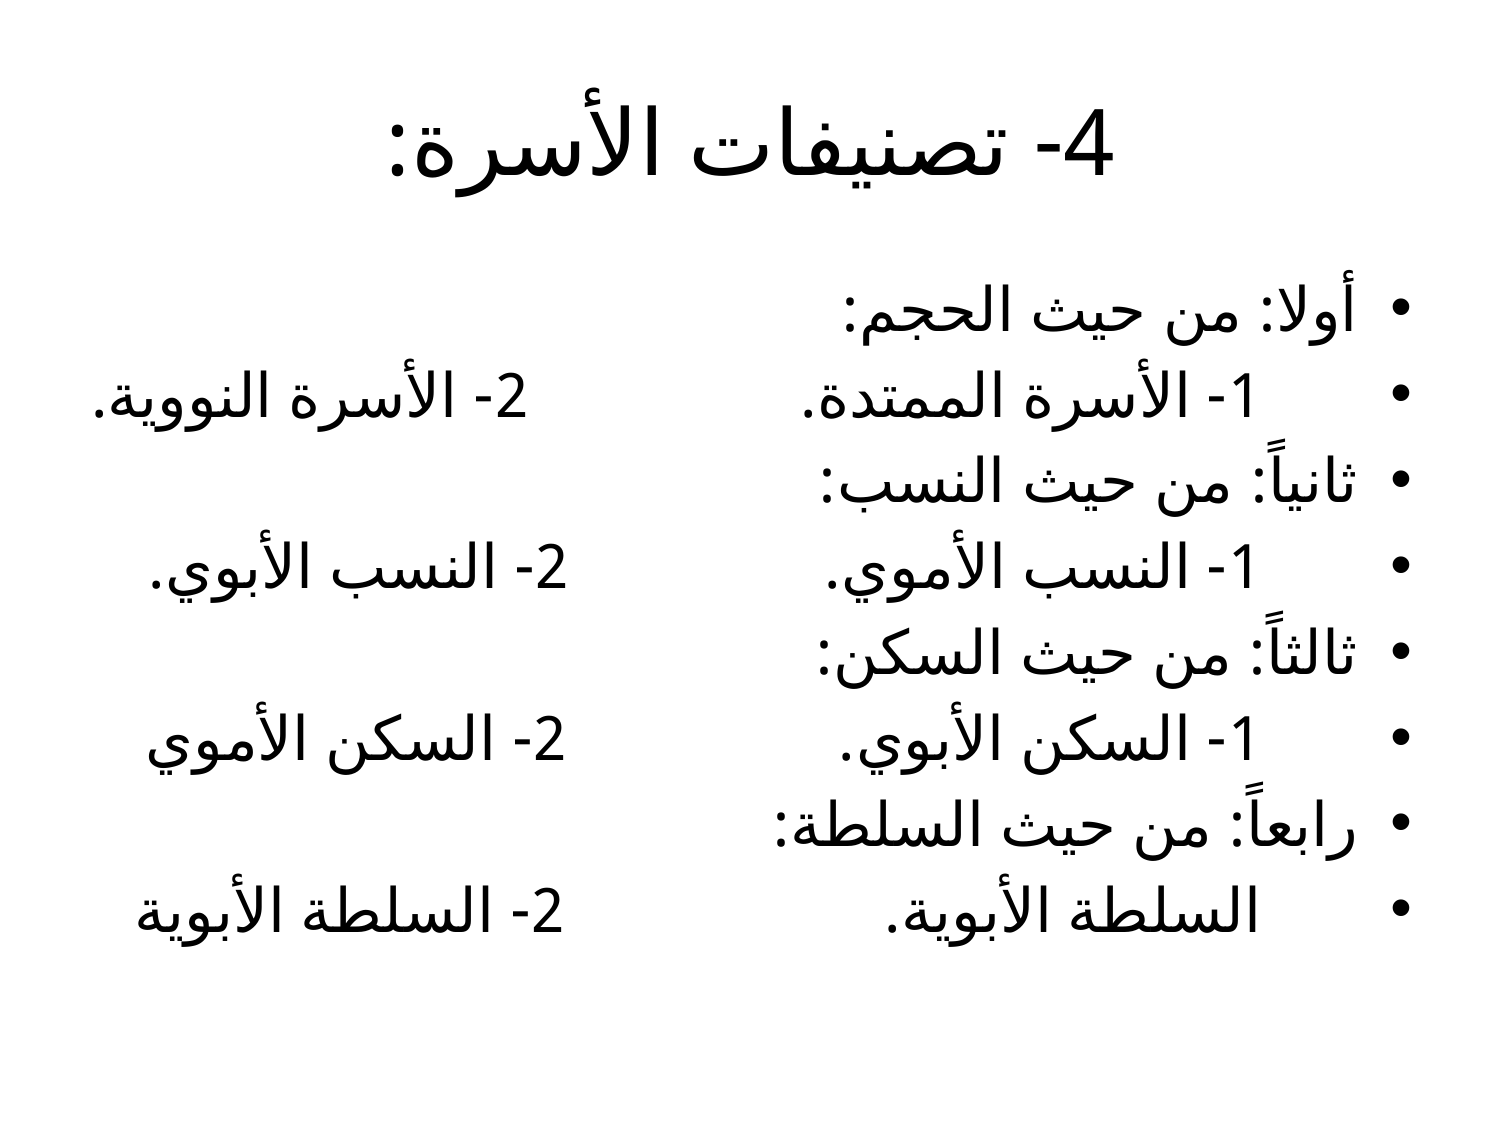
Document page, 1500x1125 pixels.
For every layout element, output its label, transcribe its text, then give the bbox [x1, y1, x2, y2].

title 4- تصنيفات الأسرة: [75, 45, 1425, 233]
list أولا: من حيث الحجم: 1- الأسرة الممتدة. 2- الأسرة النووية. ثانياً: من حيث النسب: 1- النسب الأموي. 2- النسب الأبوي. ثالثاً: من حيث السكن: 1- السكن الأبوي. 2- السكن الأموي رابعاً: من حيث السلطة: السلطة الأبوية. 2- السلطة الأبوية [75, 262, 1425, 1005]
